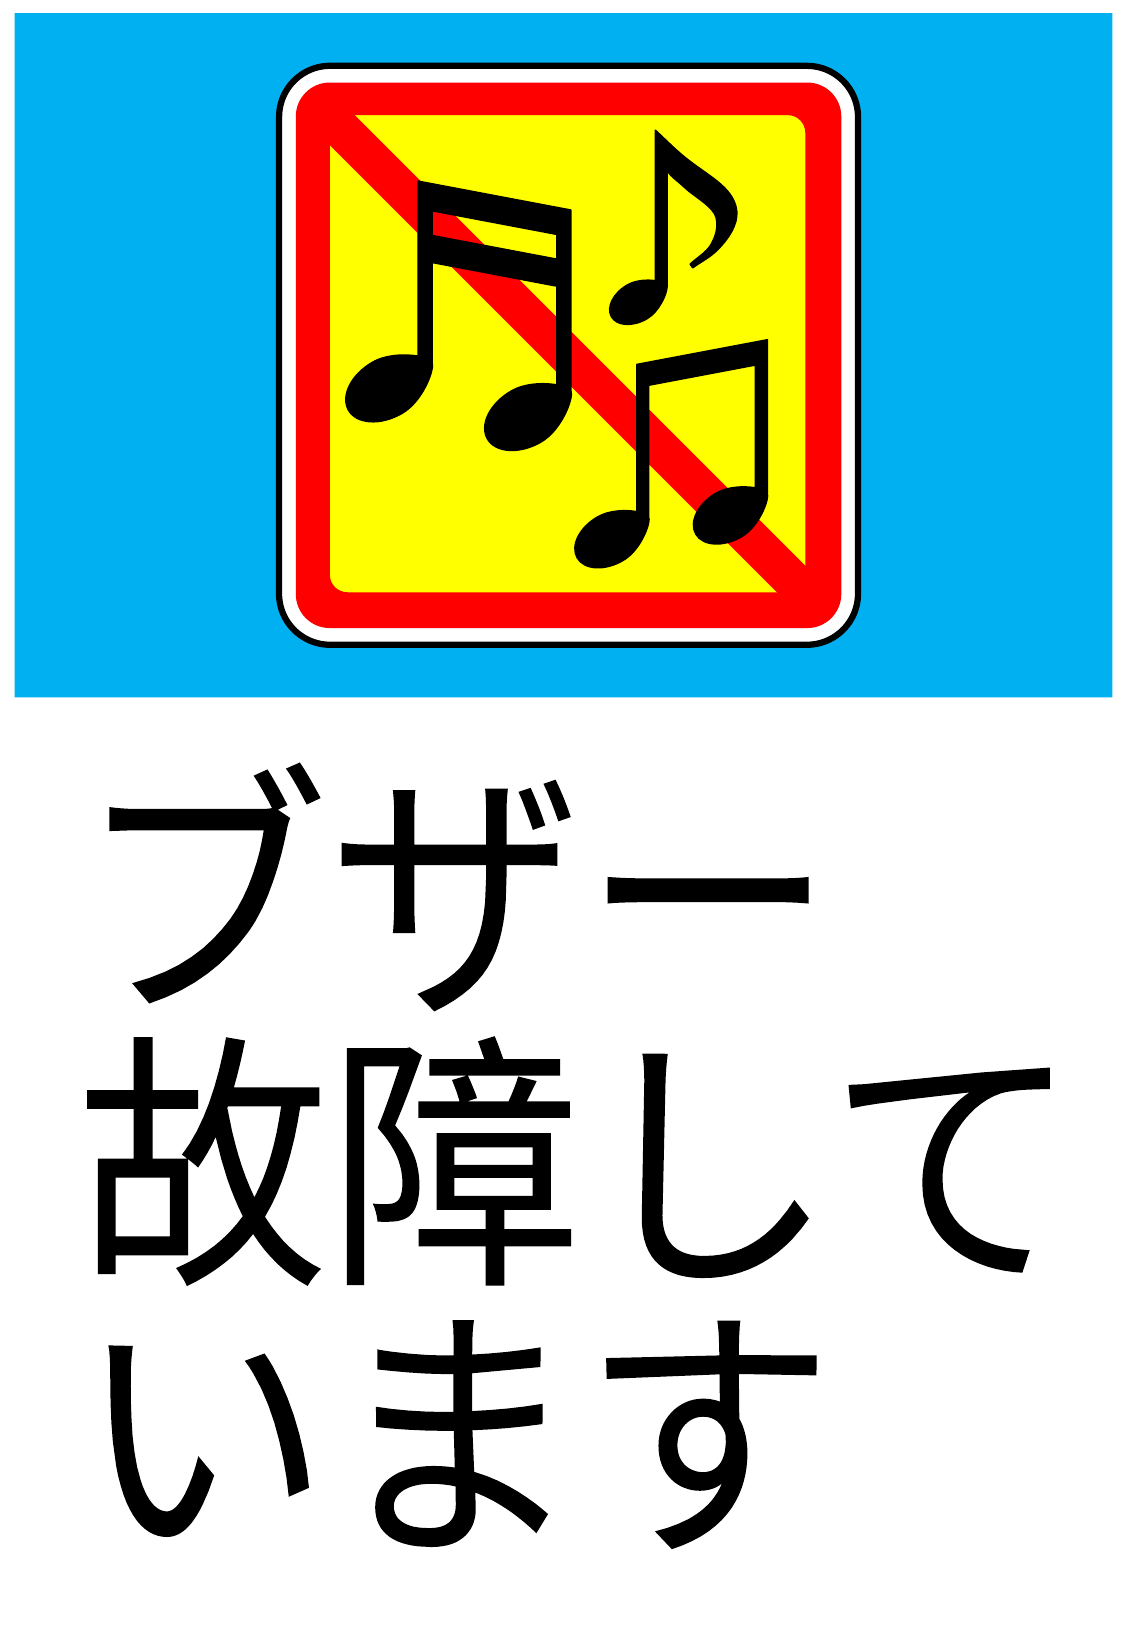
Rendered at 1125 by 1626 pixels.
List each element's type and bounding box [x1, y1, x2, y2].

text_box [278, 65, 859, 645]
text_box [12, 11, 1115, 700]
